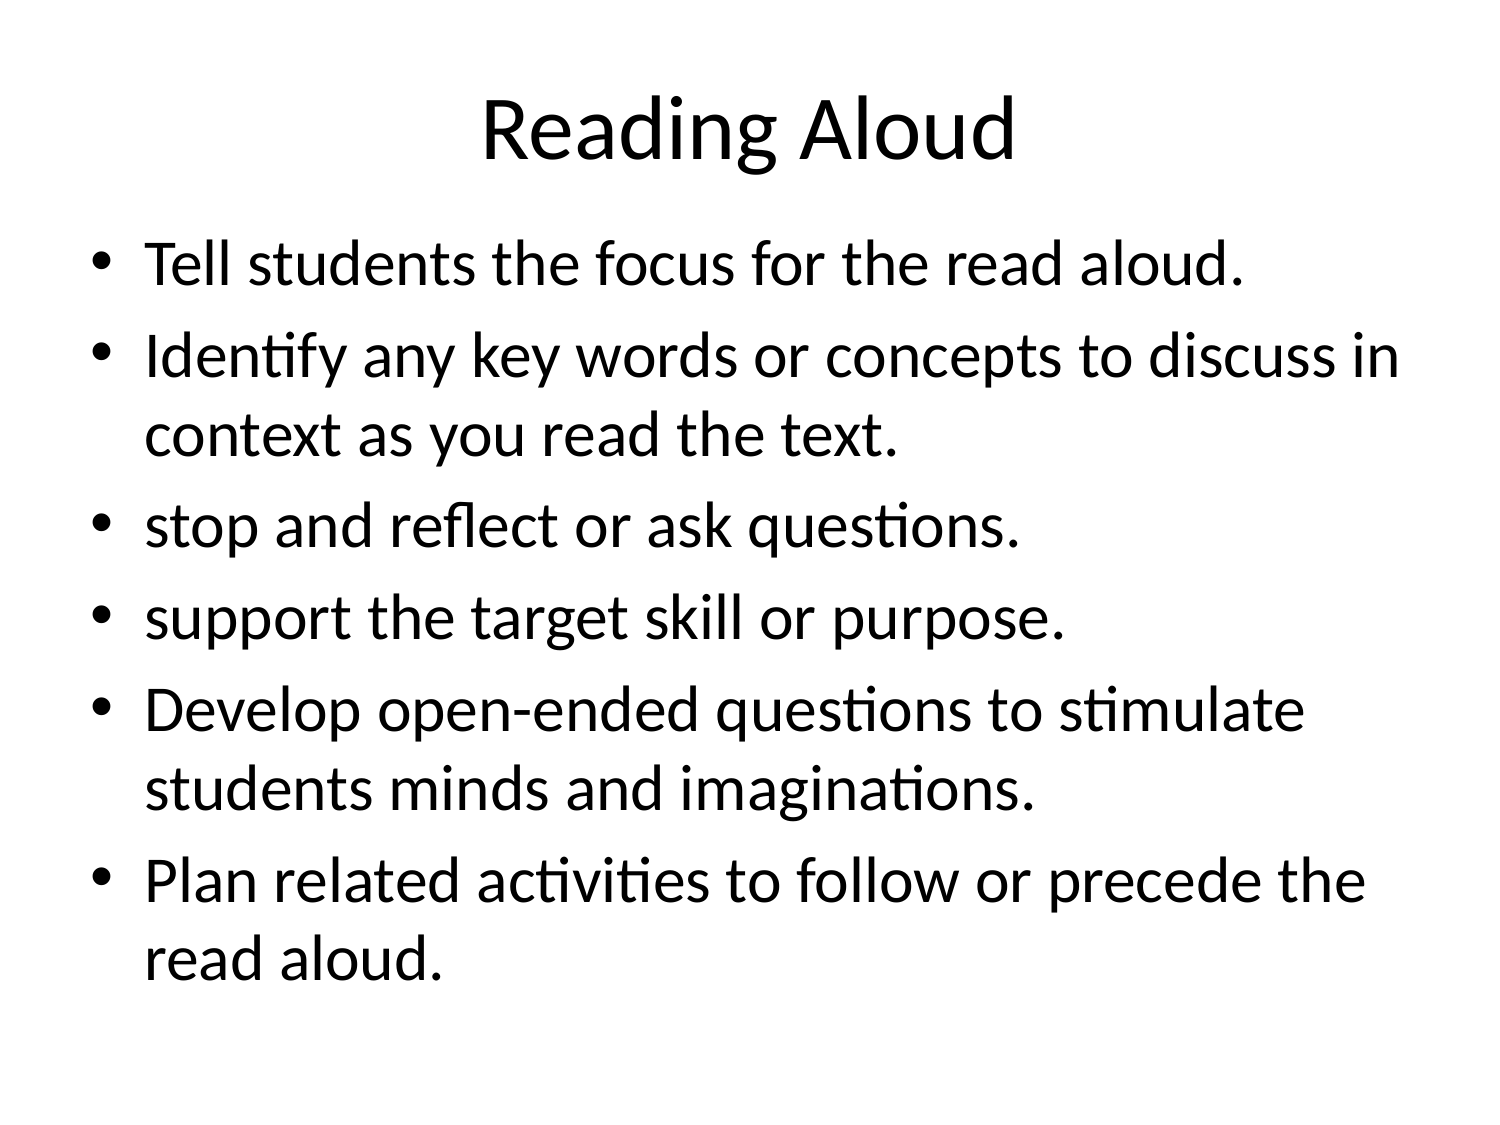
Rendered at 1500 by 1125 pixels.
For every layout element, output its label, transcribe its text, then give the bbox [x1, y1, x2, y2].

list Tell students the focus for the read aloud. Identify any key words or concepts to discuss in context as you read the text. stop and reflect or ask questions. support the target skill or purpose. Develop open-ended questions to stimulate students minds and imaginations. Plan related activities to follow or precede the read aloud. [75, 212, 1425, 1005]
title Reading Aloud [75, 45, 1425, 200]
